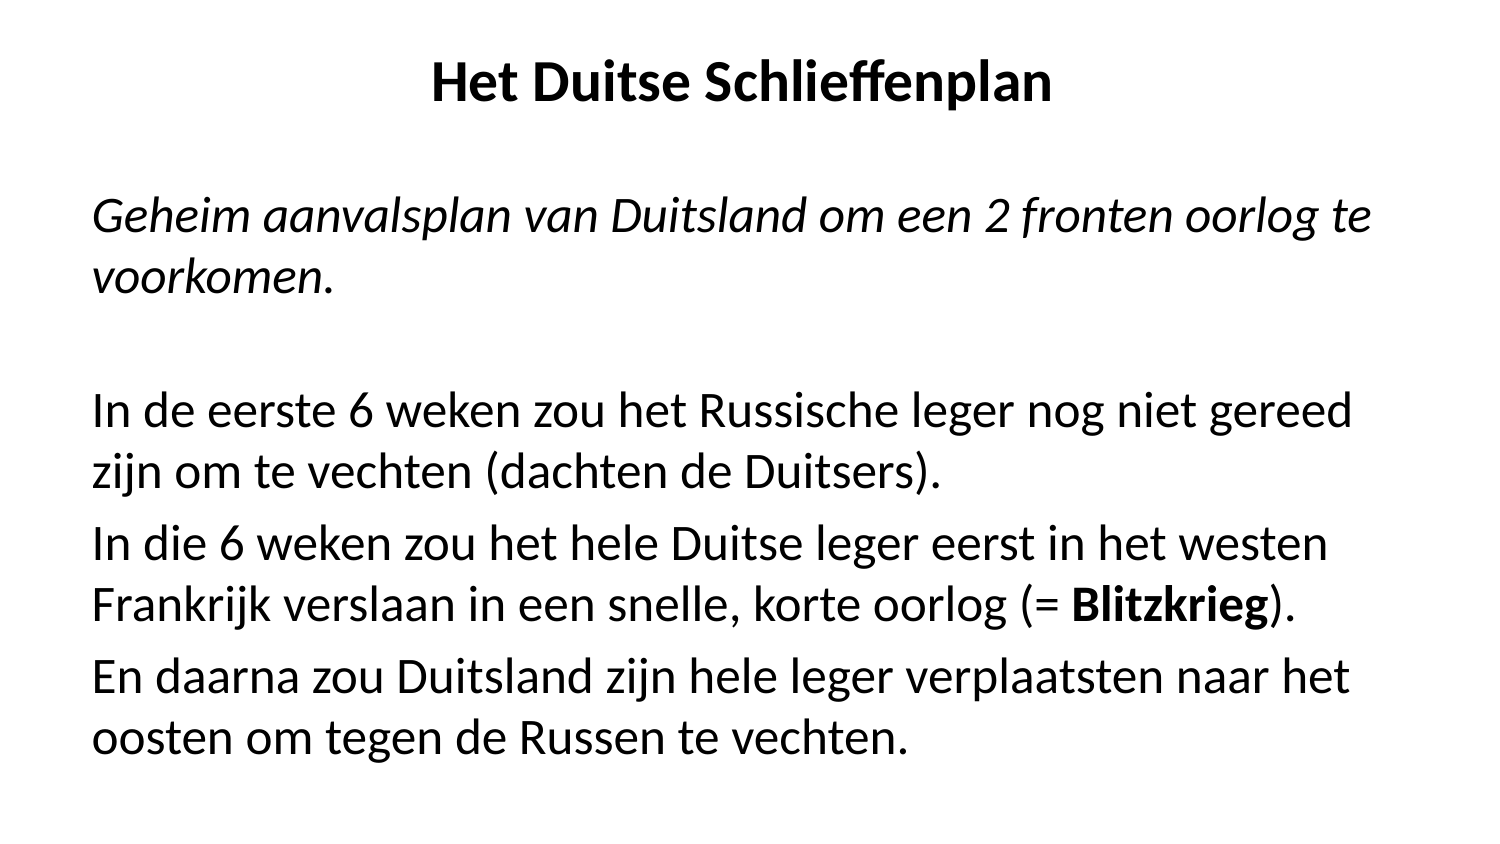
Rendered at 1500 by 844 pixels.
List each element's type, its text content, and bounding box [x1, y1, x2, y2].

title Het Duitse Schlieffenplan [75, 33, 1425, 121]
list Geheim aanvalsplan van Duitsland om een 2 fronten oorlog te voorkomen. In de eerste 6 weken zou het Russische leger nog niet gereed zijn om te vechten (dachten de Duitsers). In die 6 weken zou het hele Duitse leger eerst in het westen Frankrijk verslaan in een snelle, korte oorlog (= Blitzkrieg). En daarna zou Duitsland zijn hele leger verplaatsten naar het oosten om tegen de Russen te vechten. [76, 173, 1447, 777]
